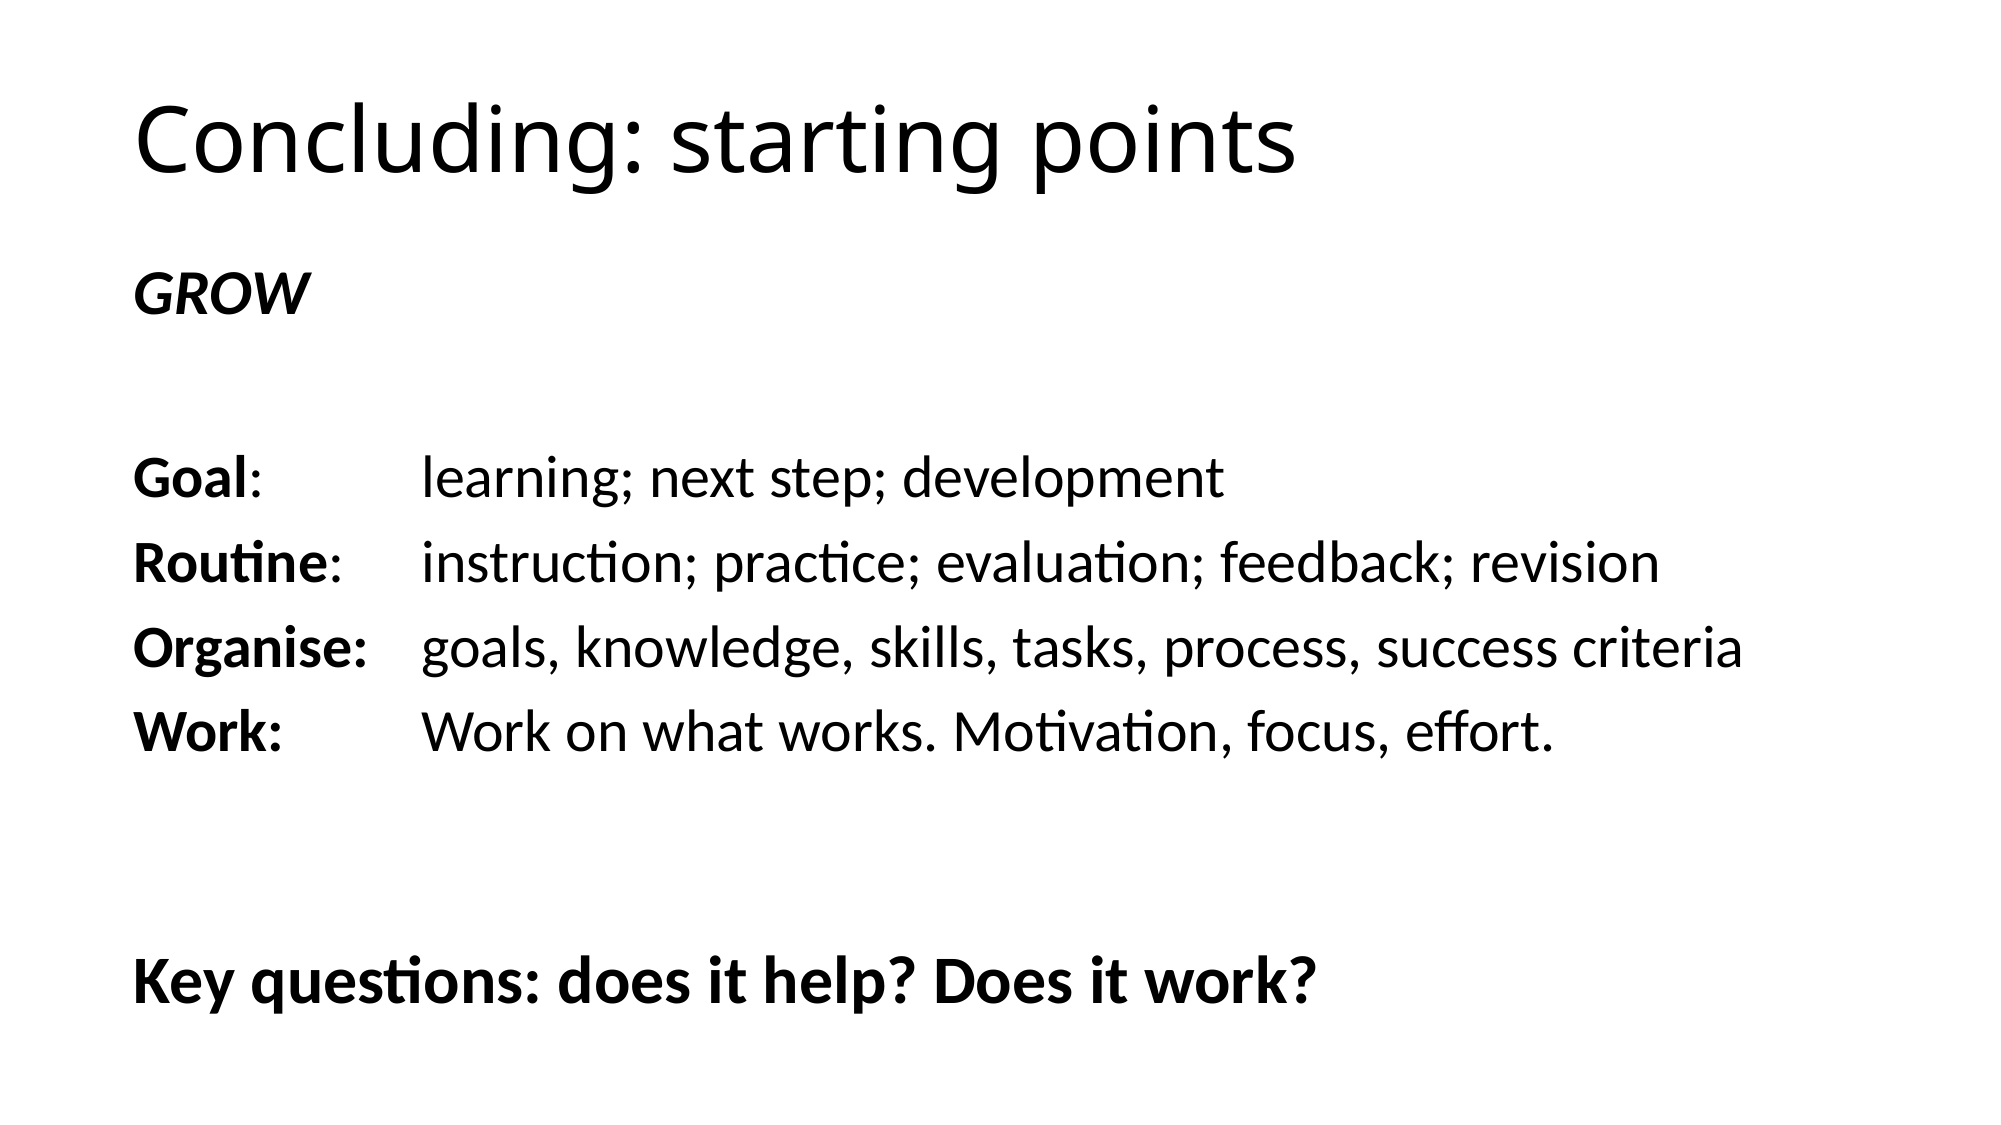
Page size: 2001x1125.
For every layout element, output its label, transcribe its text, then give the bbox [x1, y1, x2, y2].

list GROW Goal: learning; next step; development Routine: instruction; practice; evaluation; feedback; revision Organise: goals, knowledge, skills, tasks, process, success criteria Work: Work on what works. Motivation, focus, effort. Key questions: does it help? Does it work? [118, 251, 1893, 1027]
title Concluding: starting points [118, 34, 1844, 251]
